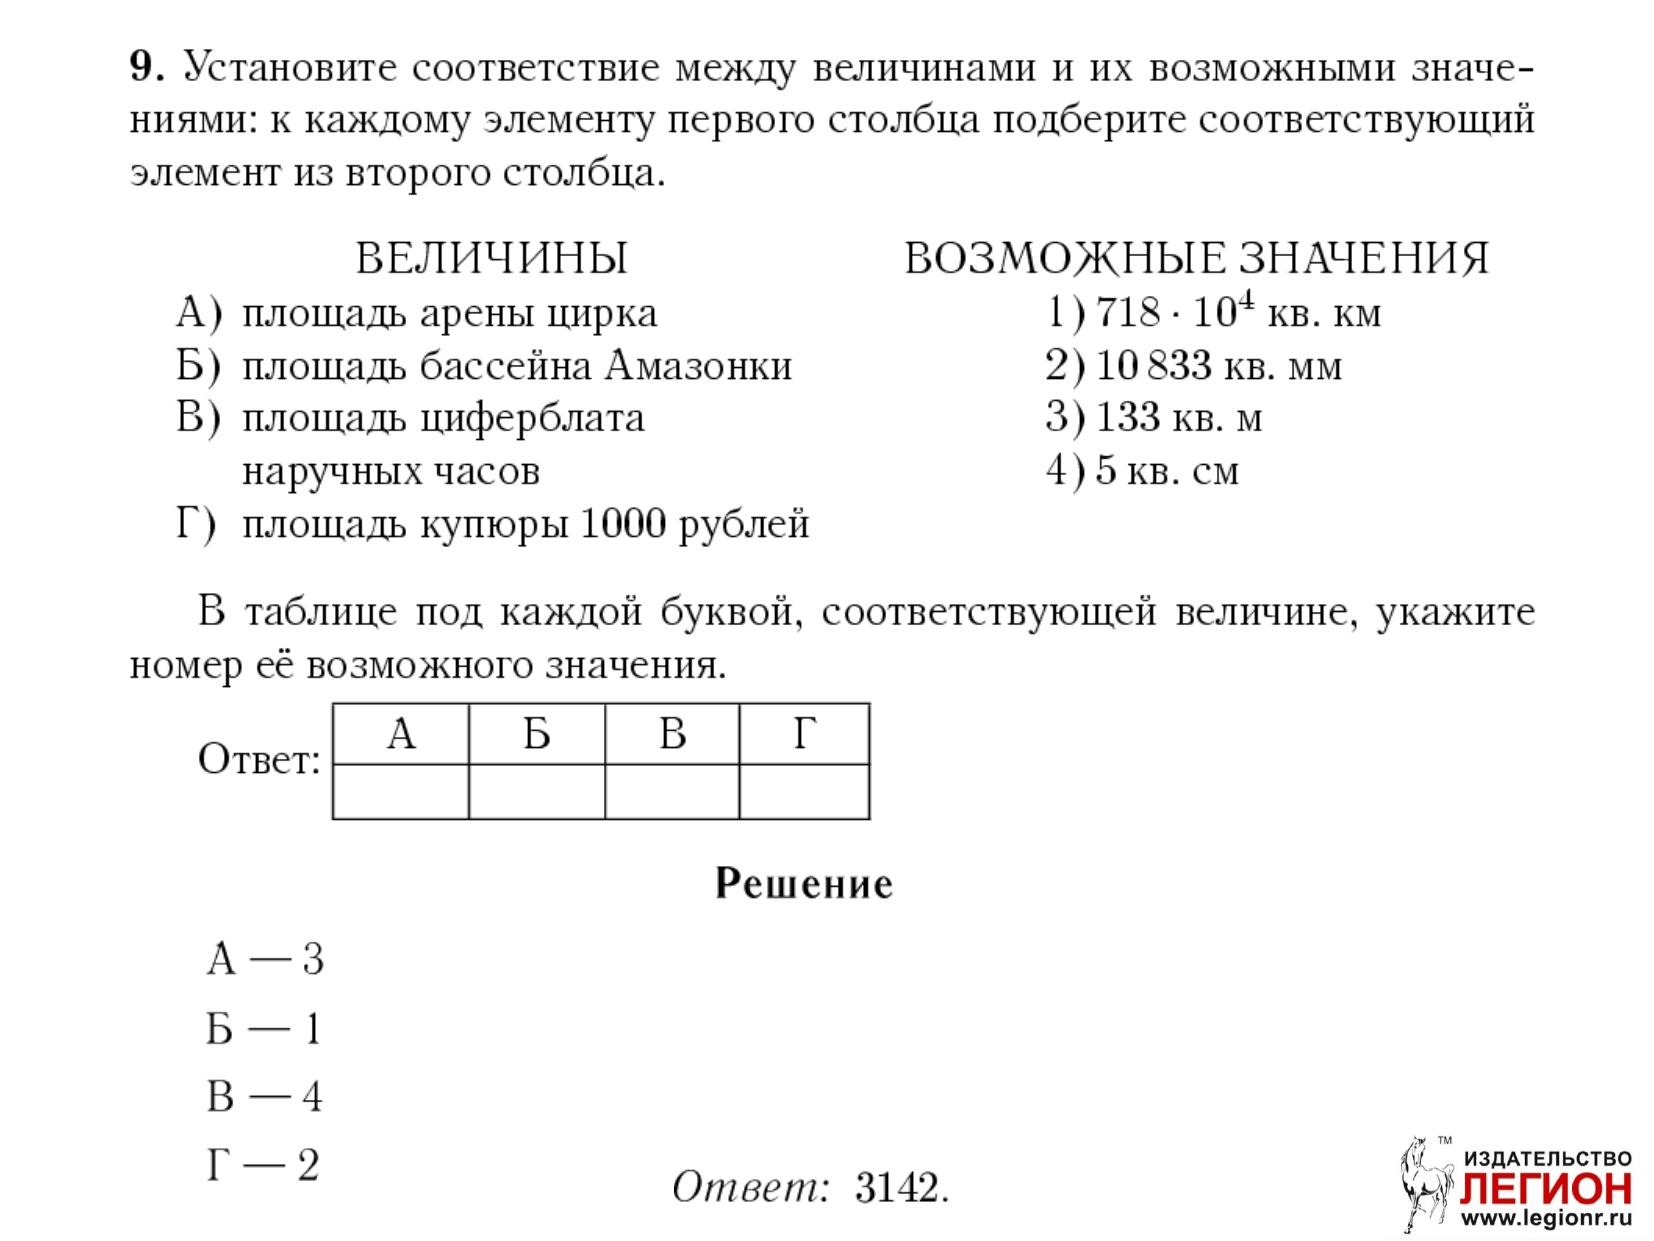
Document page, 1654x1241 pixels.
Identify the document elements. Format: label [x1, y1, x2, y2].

picture [200, 1076, 327, 1122]
picture [123, 33, 1549, 833]
picture [674, 1158, 956, 1213]
picture [697, 854, 903, 916]
picture [200, 1139, 325, 1189]
picture [205, 1006, 322, 1050]
picture [205, 936, 333, 981]
picture [1381, 1116, 1654, 1241]
